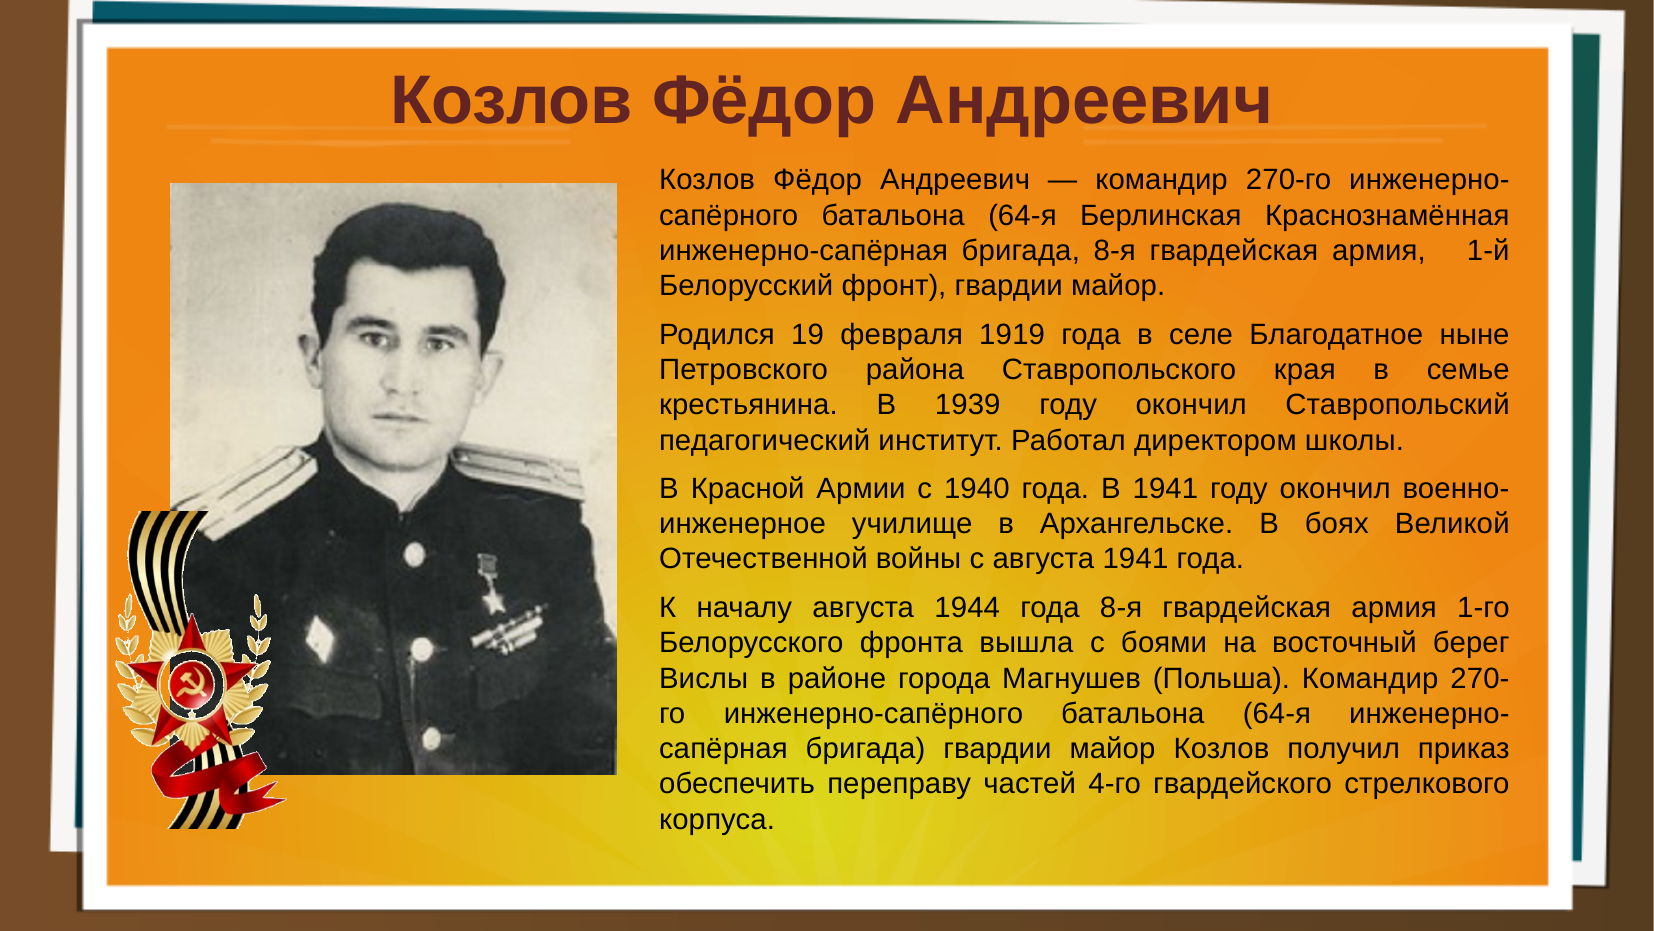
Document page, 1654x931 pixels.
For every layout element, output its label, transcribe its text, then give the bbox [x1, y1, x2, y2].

text_box Козлов Фёдор Андреевич [170, 19, 1494, 174]
text_box Козлов Фёдор Андреевич — командир 270-го инженерно-сапёрного батальона (64-я Берлинская Краснознамённая инженерно-сапёрная бригада, 8-я гвардейская армия, 1-й Белорусский фронт), гвардии майор. Родился 19 февраля 1919 года в селе Благодатное ныне Петровского района Ставропольского края в семье крестьянина. В 1939 году окончил Ставропольский педагогический институт. Работал директором школы. В Красной Армии с 1940 года. В 1941 году окончил военно-инженерное училище в Архангельске. В боях Великой Отечественной войны с августа 1941 года. К началу августа 1944 года 8-я гвардейская армия 1-го Белорусского фронта вышла с боями на восточный берег Вислы в районе города Магнушев (Польша). Командир 270-го инженерно-сапёрного батальона (64-я инженерно-сапёрная бригада) гвардии майор Козлов получил приказ обеспечить переправу частей 4-го гвардейского стрелкового корпуса. [592, 160, 1512, 851]
picture [0, 0, 1654, 931]
